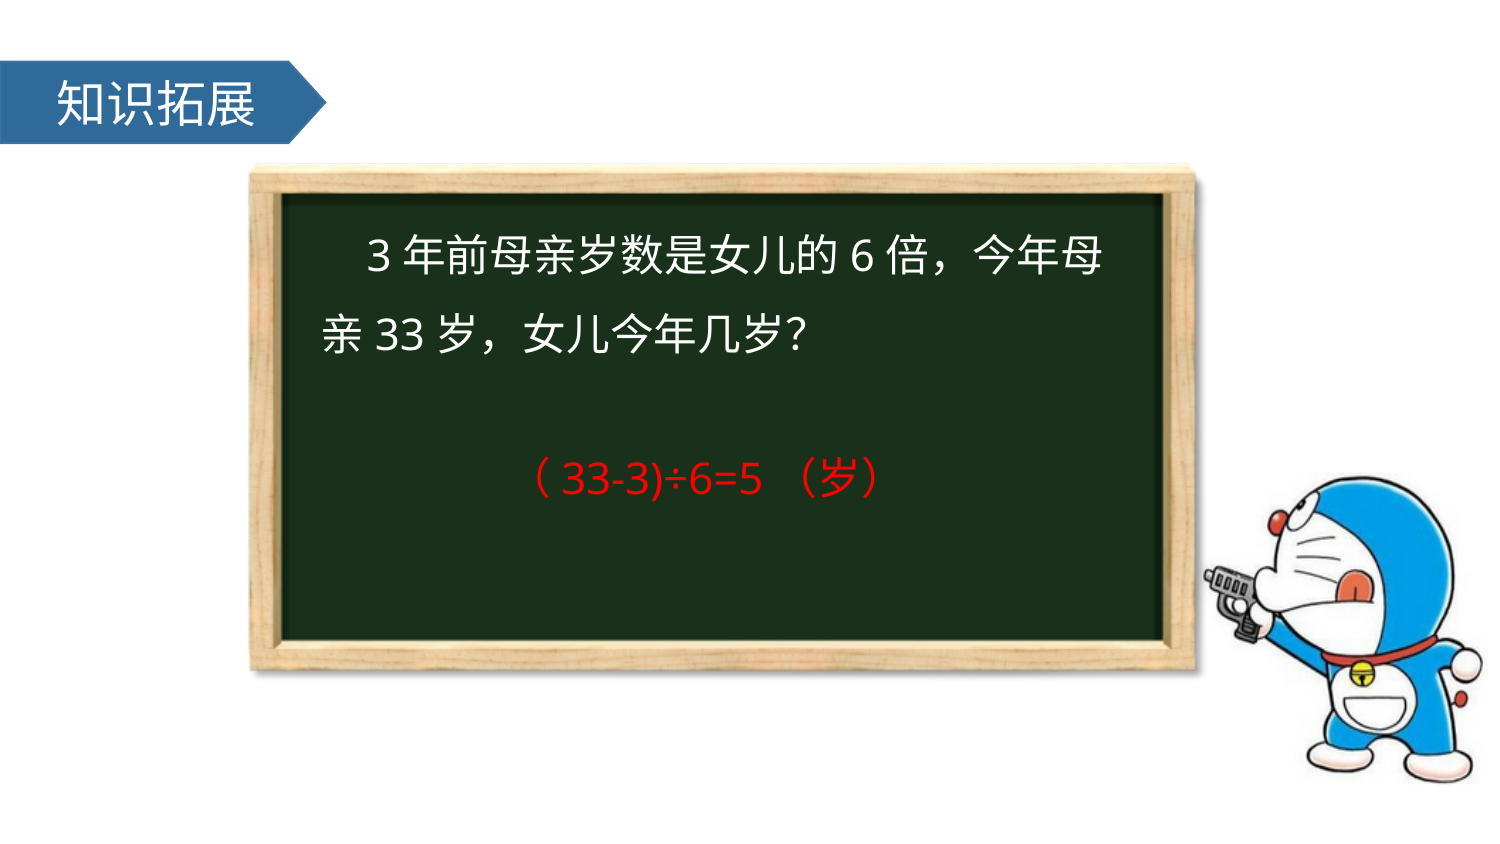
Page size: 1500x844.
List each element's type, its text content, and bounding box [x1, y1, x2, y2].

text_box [1156, 465, 1490, 813]
text_box 知识拓展 [0, 61, 326, 144]
picture [199, 139, 1262, 705]
